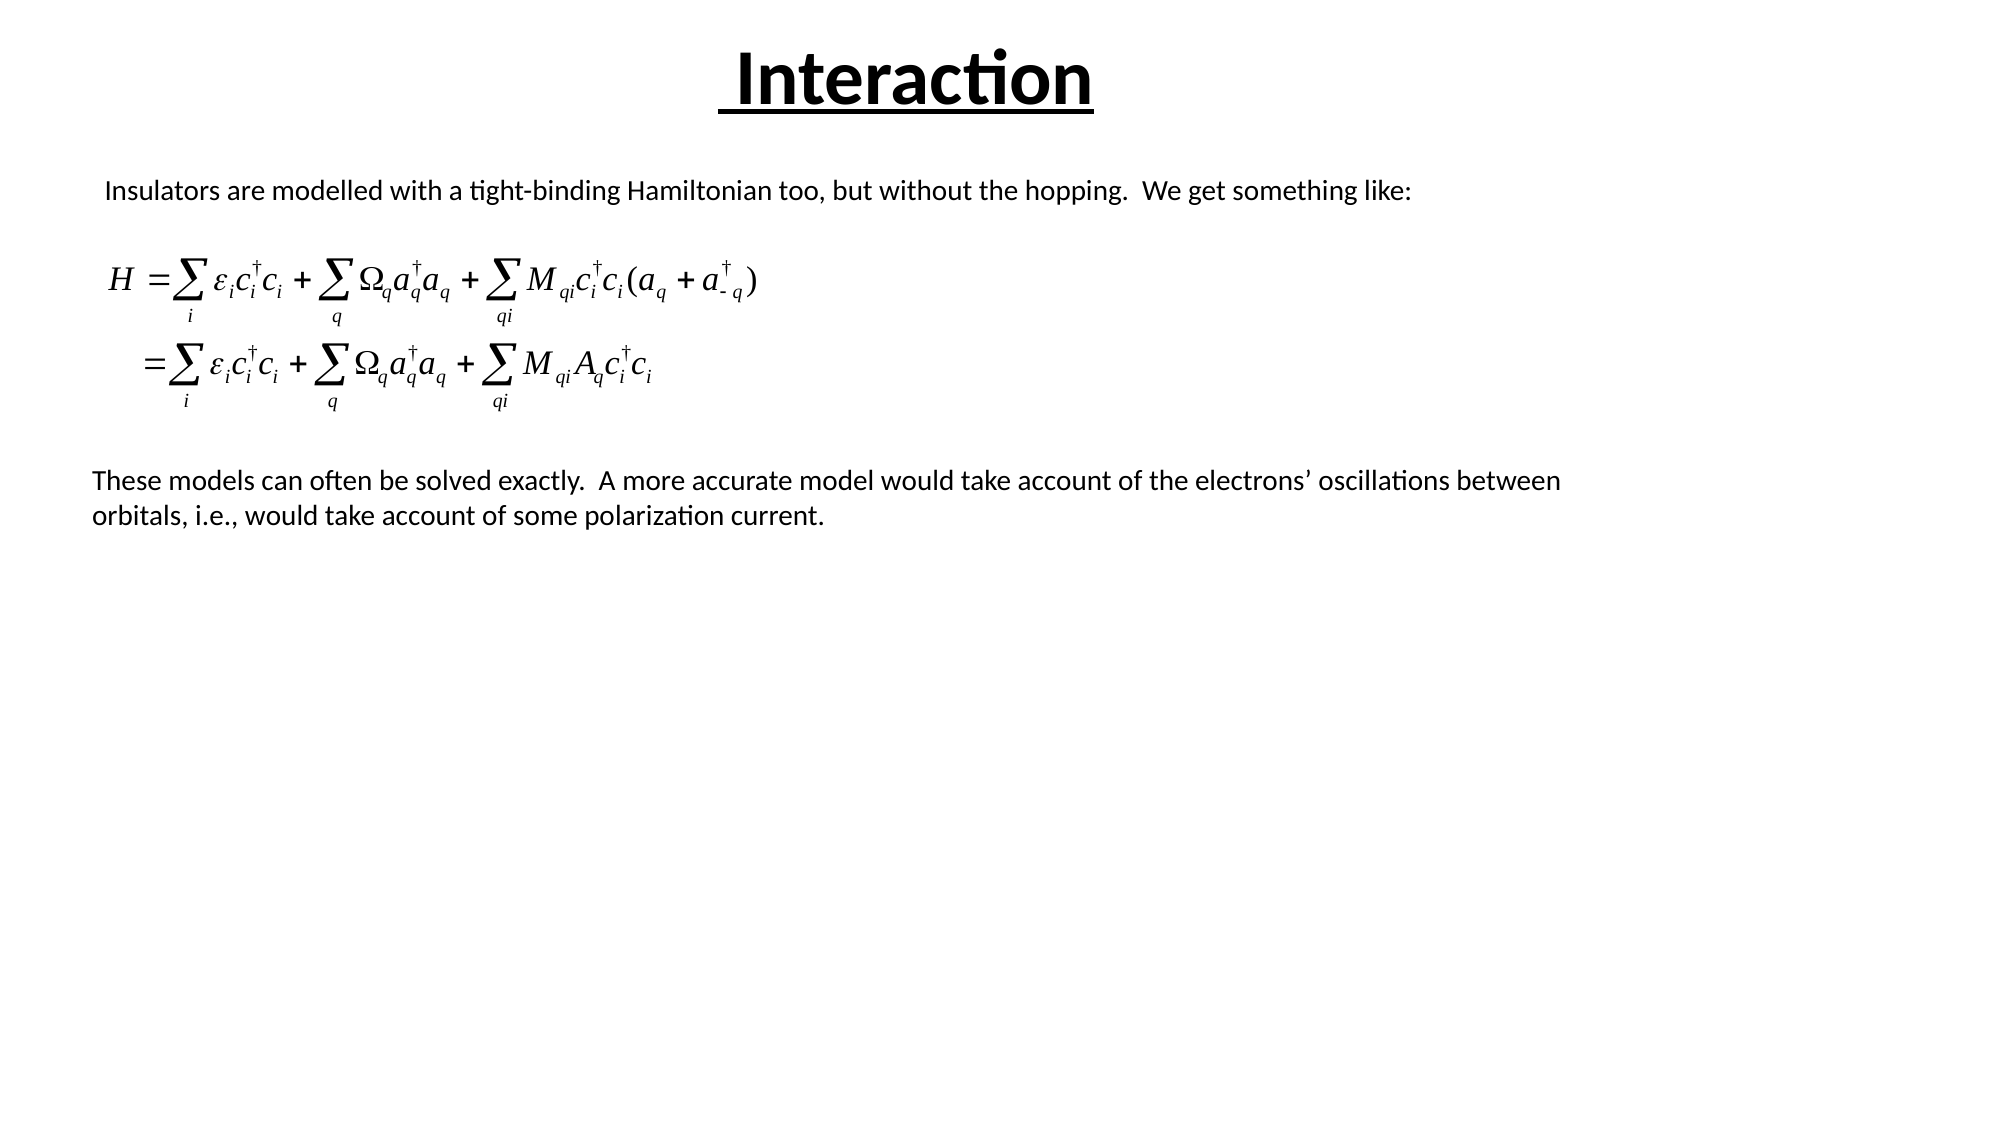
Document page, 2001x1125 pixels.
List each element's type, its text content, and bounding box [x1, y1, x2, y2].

text_box Insulators are modelled with a tight-binding Hamiltonian too, but without the hopping. We get something like: [89, 163, 1612, 214]
text_box These models can often be solved exactly. A more accurate model would take account of the electrons’ oscillations between orbitals, i.e., would take account of some polarization current. [77, 453, 1663, 539]
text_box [102, 252, 764, 419]
title Interaction [609, 28, 1203, 129]
